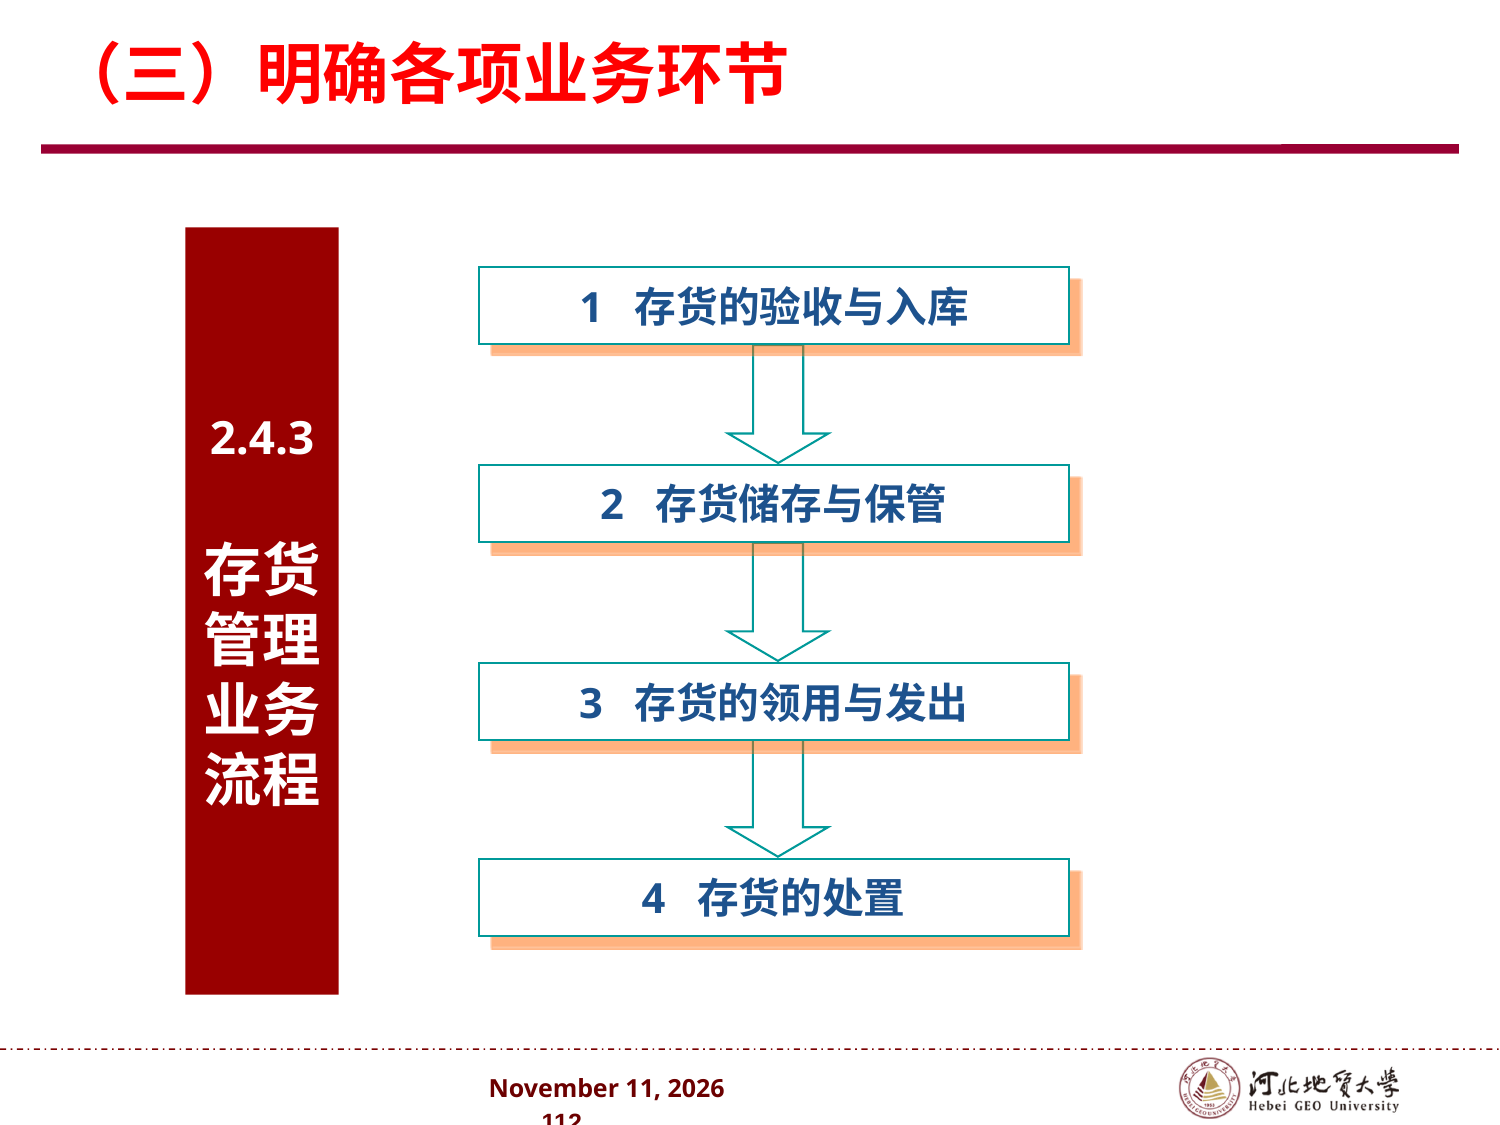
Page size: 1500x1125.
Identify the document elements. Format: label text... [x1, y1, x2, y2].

text_box [727, 753, 829, 857]
text_box [727, 555, 829, 661]
text_box 2.4.3 存货管理业务流程 [185, 227, 339, 995]
text_box [728, 357, 829, 463]
text_box 3 存货的领用与发出 [478, 663, 1069, 741]
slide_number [473, 1064, 990, 1109]
picture [1159, 1049, 1420, 1125]
text_box 1 存货的验收与入库 [478, 266, 1070, 344]
text_box （三）明确各项业务环节 [41, 19, 1459, 126]
text_box 2 存货储存与保管 [478, 464, 1069, 542]
text_box 4 存货的处置 [478, 858, 1069, 936]
